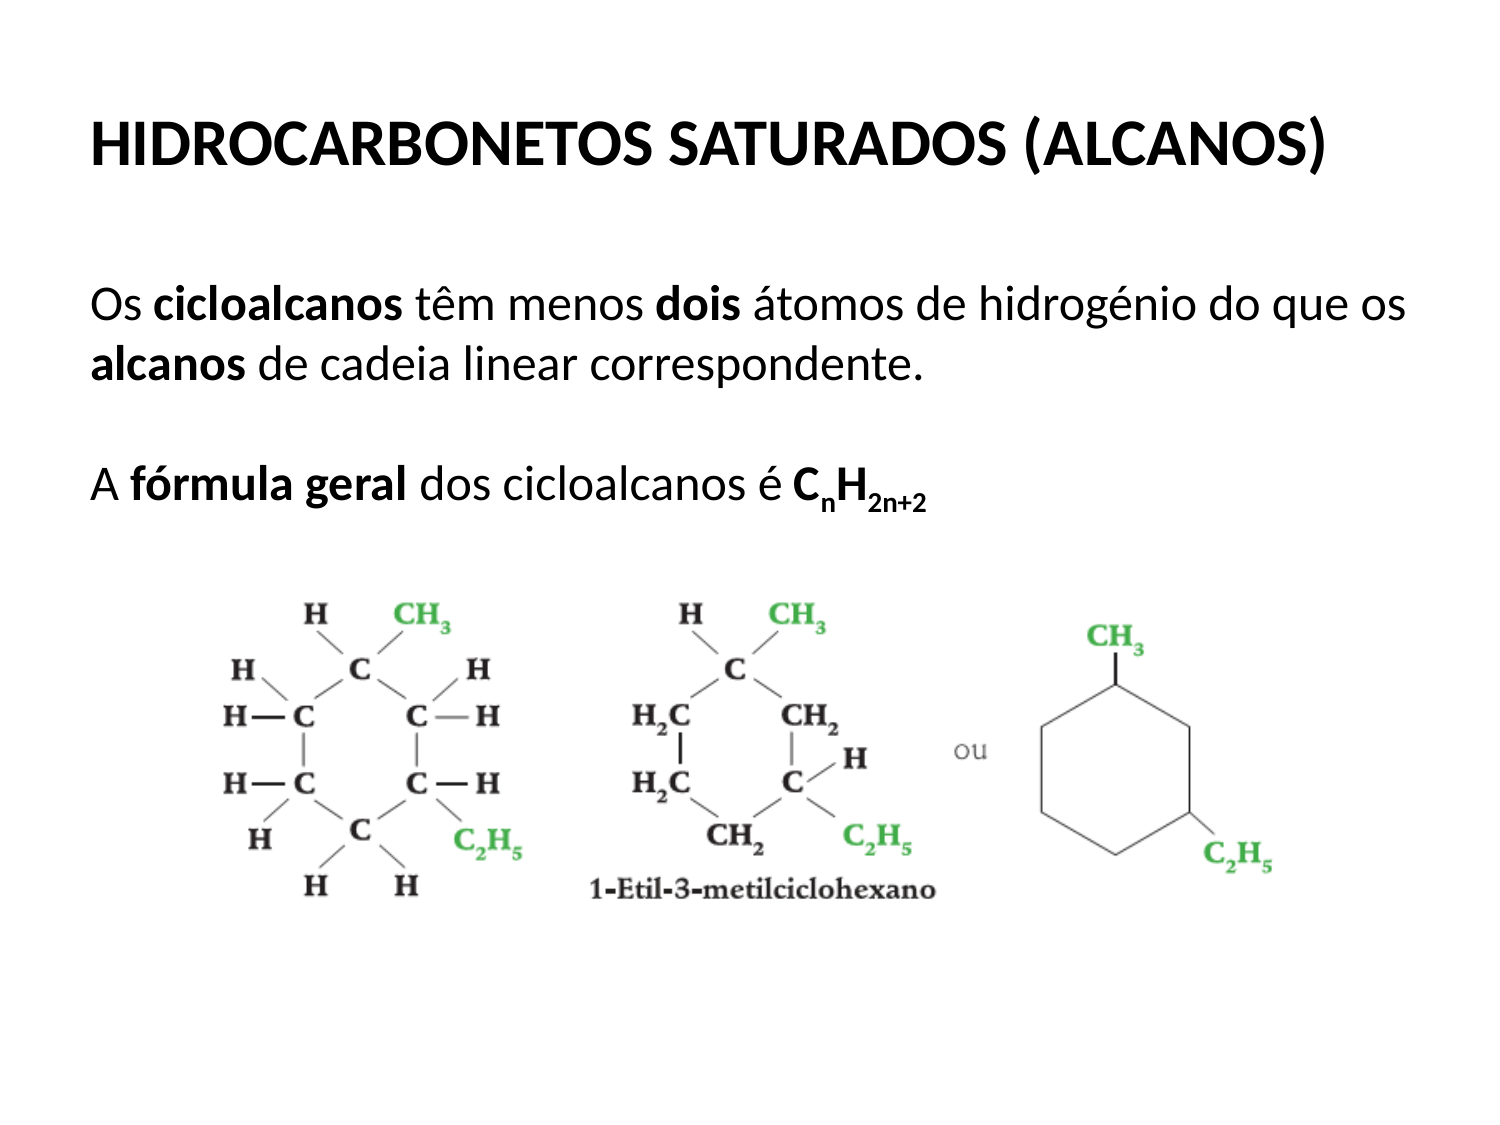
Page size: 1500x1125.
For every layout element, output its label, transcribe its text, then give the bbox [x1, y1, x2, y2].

list Os cicloalcanos têm menos dois átomos de hidrogénio do que os alcanos de cadeia linear correspondente. A fórmula geral dos cicloalcanos é CnH2n+2 [75, 262, 1425, 1005]
picture [194, 581, 1282, 929]
title HIDROCARBONETOS SATURADOS (ALCANOS) [75, 45, 1425, 233]
